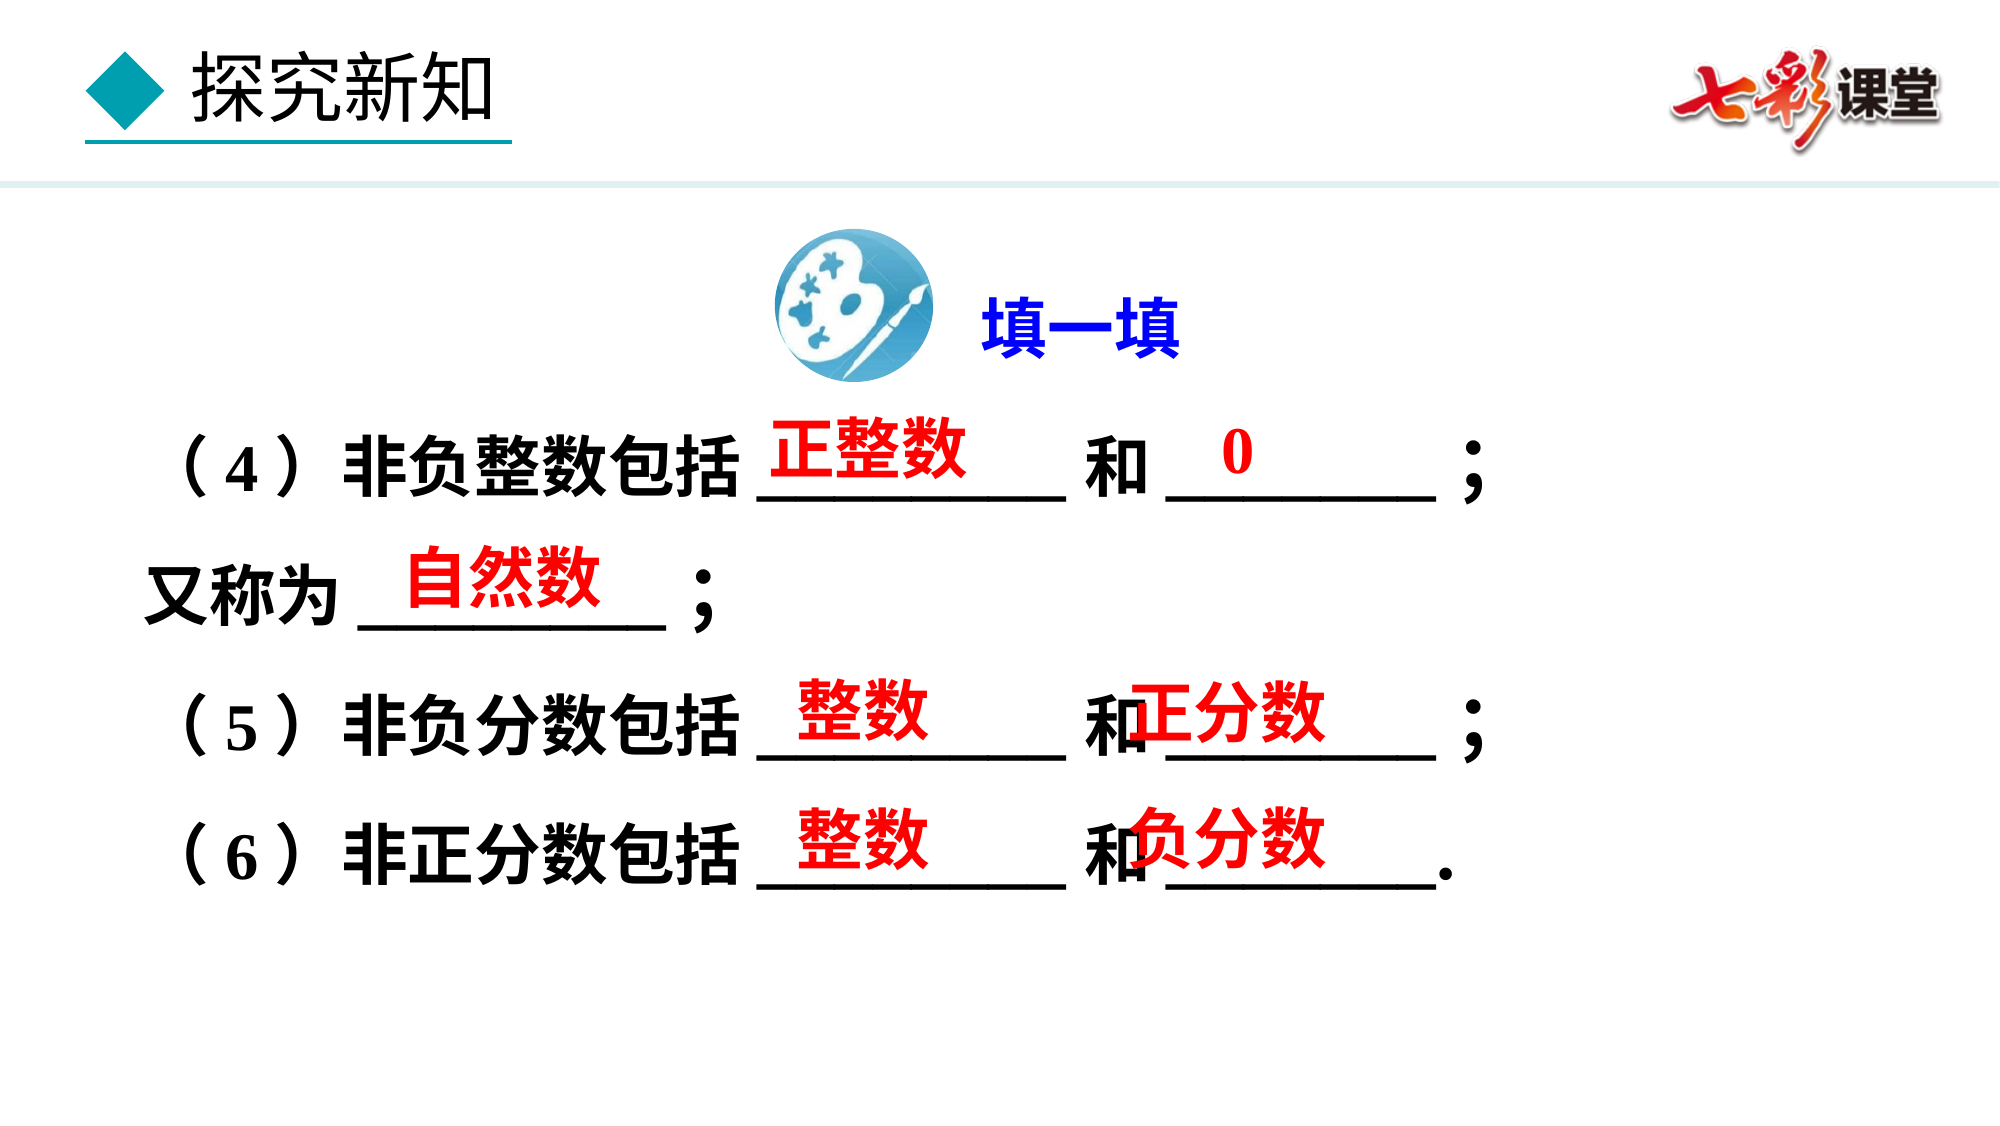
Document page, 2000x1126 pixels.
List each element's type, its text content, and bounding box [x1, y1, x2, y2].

text_box 正整数 [748, 396, 1024, 497]
text_box 整数 [776, 788, 952, 889]
text_box 自然数 [381, 526, 662, 626]
text_box 整数 [776, 658, 952, 759]
text_box 负分数 [1107, 786, 1383, 887]
text_box 0 [1201, 396, 1266, 497]
text_box 填一填 [966, 248, 1196, 375]
picture [1666, 42, 1948, 157]
text_box （4）非负整数包括________和_______； 又称为________； （5）非负分数包括________和_______； （6）非正分数包括________和_______. [122, 367, 1875, 905]
picture [774, 228, 934, 383]
text_box 正分数 [1107, 660, 1383, 761]
